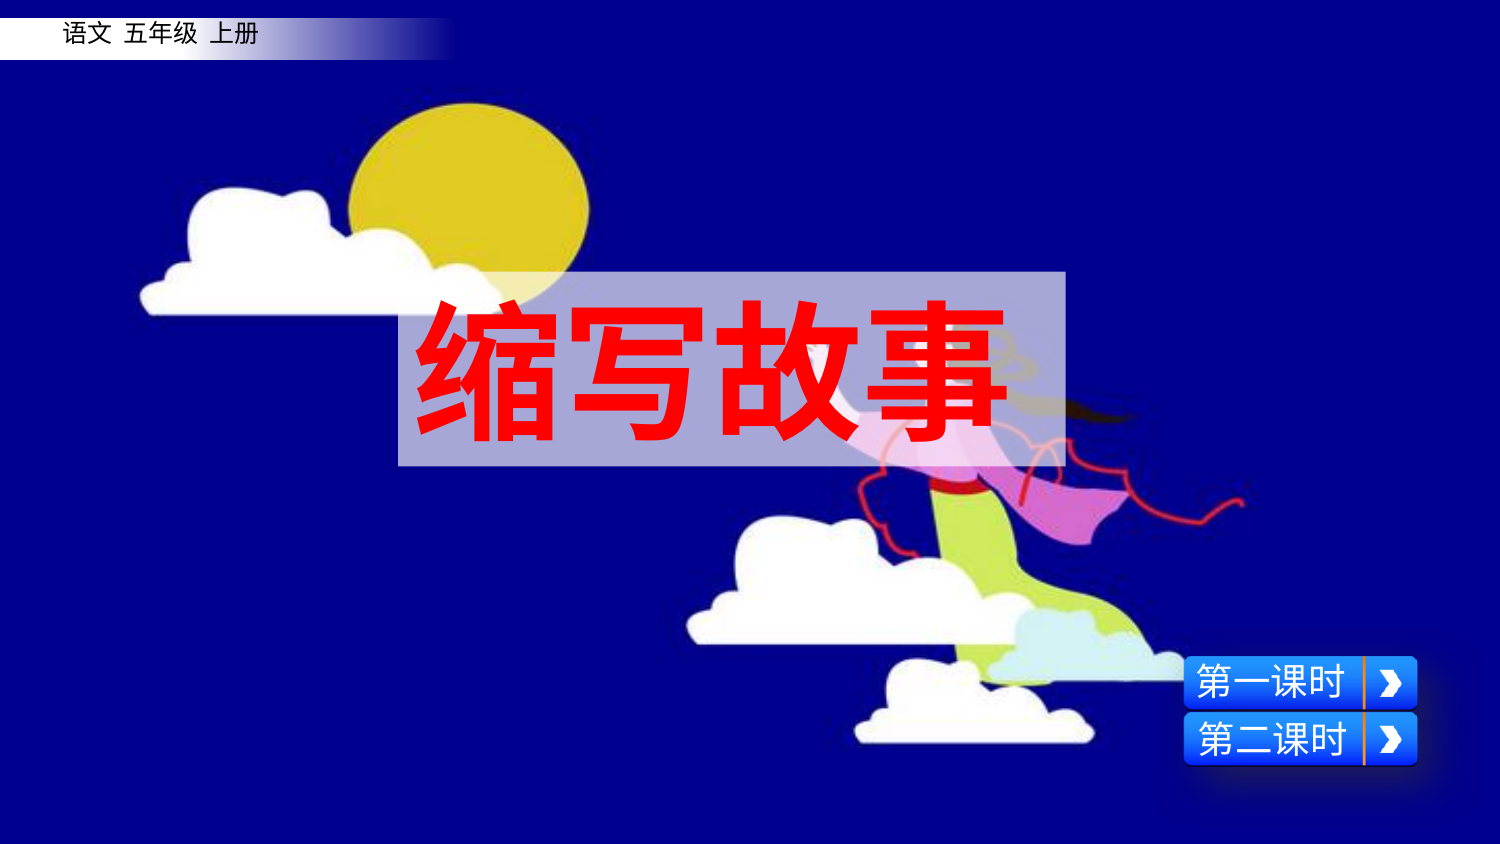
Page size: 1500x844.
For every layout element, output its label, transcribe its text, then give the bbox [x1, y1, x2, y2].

text_box [0, 16, 457, 62]
picture [0, 0, 1500, 844]
text_box 语文 五年级 上册 [47, 10, 275, 55]
text_box 缩写故事 [398, 271, 1066, 467]
